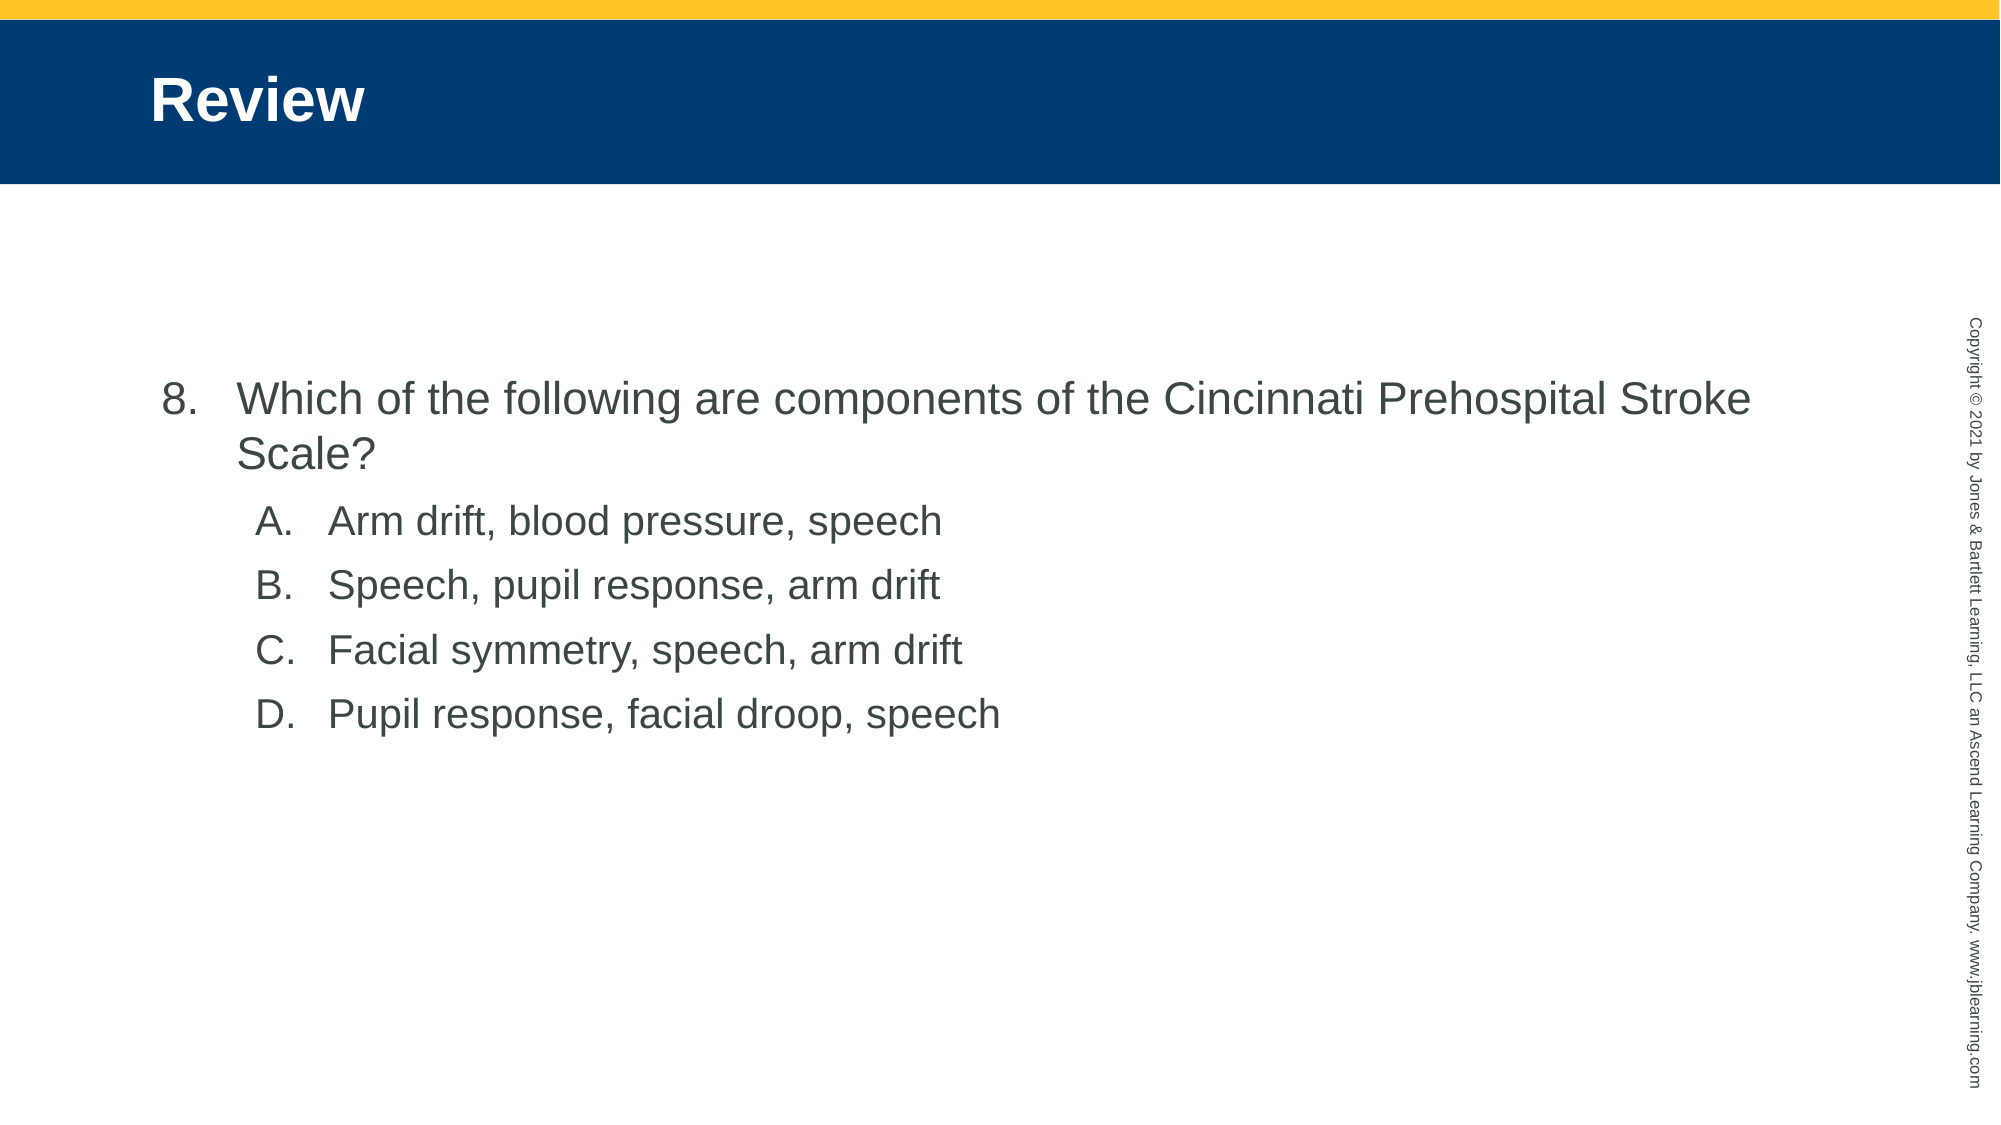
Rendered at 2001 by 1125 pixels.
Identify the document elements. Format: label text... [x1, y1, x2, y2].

list Which of the following are components of the Cincinnati Prehospital Stroke Scale? Arm drift, blood pressure, speech Speech, pupil response, arm drift Facial symmetry, speech, arm drift Pupil response, facial droop, speech [146, 361, 1859, 1016]
title Review [0, 19, 2000, 185]
